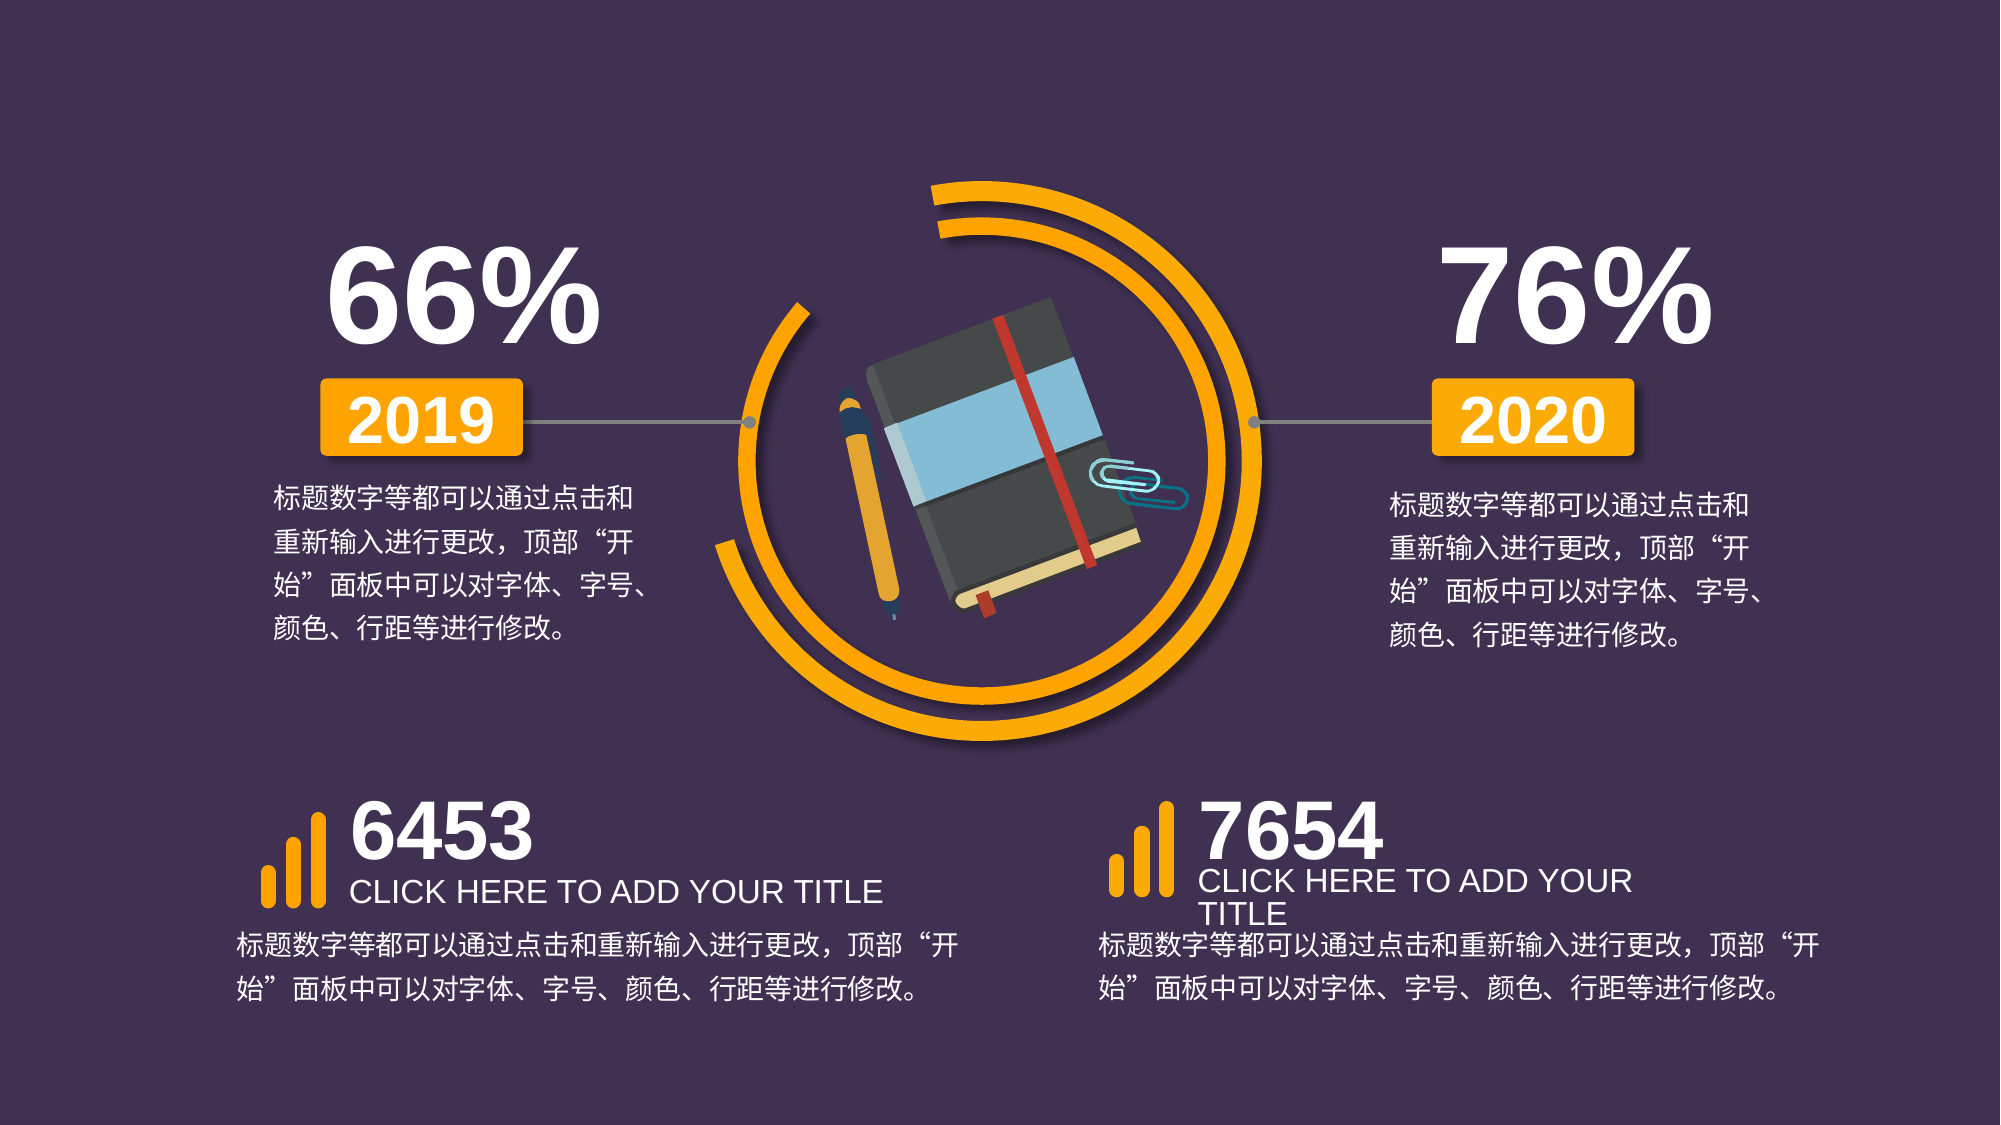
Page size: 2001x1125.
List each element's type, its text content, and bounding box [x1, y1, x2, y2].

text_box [1083, 769, 1844, 1009]
text_box [845, 663, 1119, 705]
text_box [937, 217, 1226, 659]
text_box [738, 302, 827, 650]
text_box 标题数字等都可以通过点击和重新输入进行更改，顶部“开始”面板中可以对字体、字号、颜色、行距等进行修改。 [258, 463, 673, 652]
text_box 标题数字等都可以通过点击和重新输入进行更改，顶部“开始”面板中可以对字体、字号、颜色、行距等进行修改。 [1374, 470, 1788, 659]
text_box 2020 [1431, 380, 1635, 456]
text_box 76% [1421, 197, 1730, 380]
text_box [827, 290, 1125, 663]
text_box [714, 181, 1262, 741]
text_box 2019 [320, 380, 523, 456]
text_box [221, 769, 982, 1009]
text_box 66% [310, 197, 619, 380]
